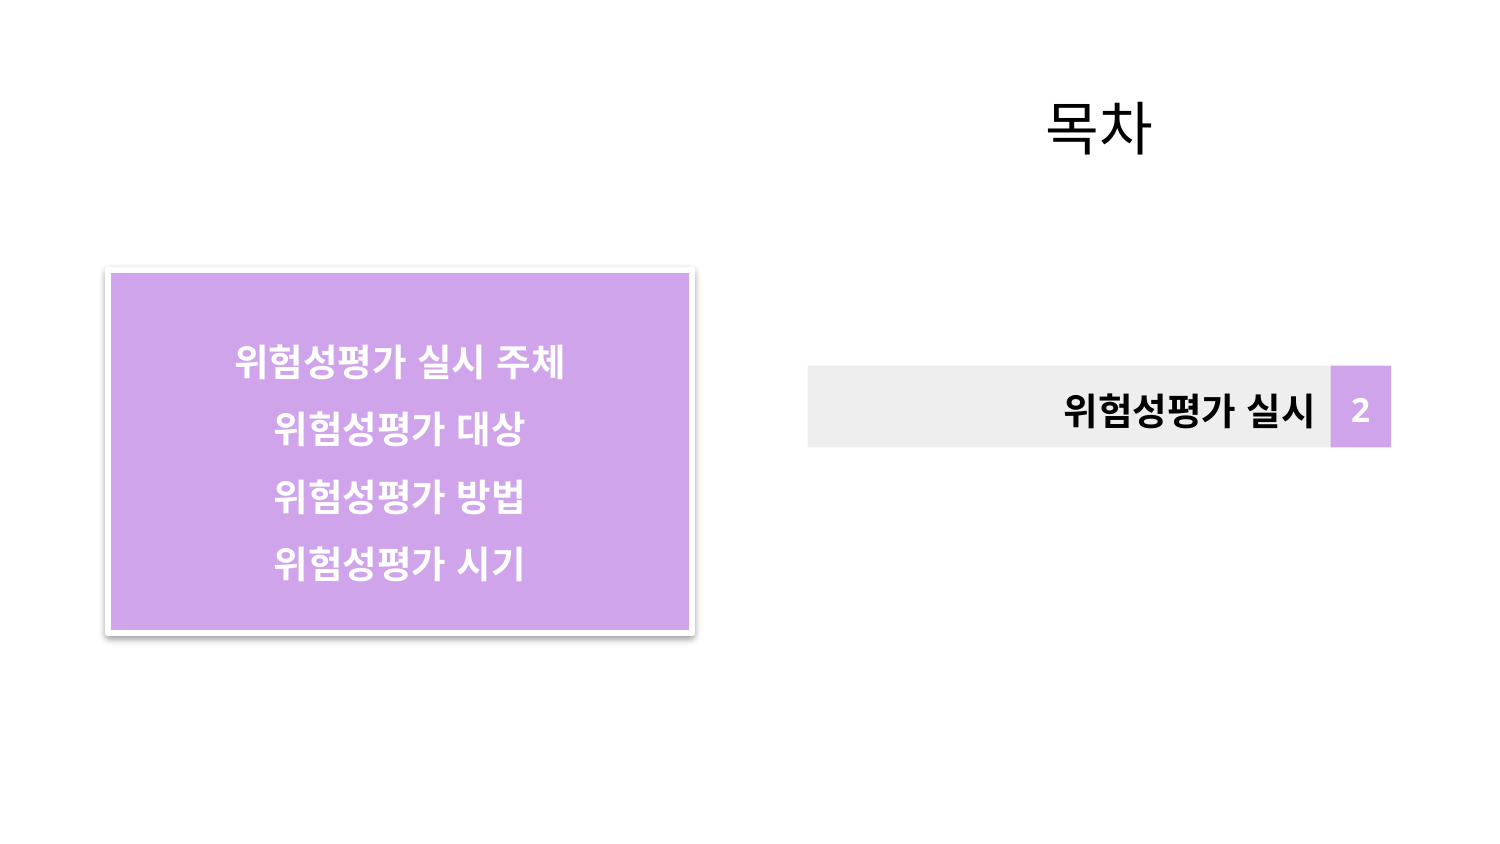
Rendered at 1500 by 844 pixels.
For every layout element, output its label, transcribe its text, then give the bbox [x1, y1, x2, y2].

text_box 위험성평가 실시 주체 위험성평가 대상 위험성평가 방법 위험성평가 시기 [105, 267, 695, 636]
text_box 위험성평가 실시 [807, 365, 1330, 448]
text_box 2 [1330, 365, 1392, 448]
title 목차 [806, 88, 1392, 167]
